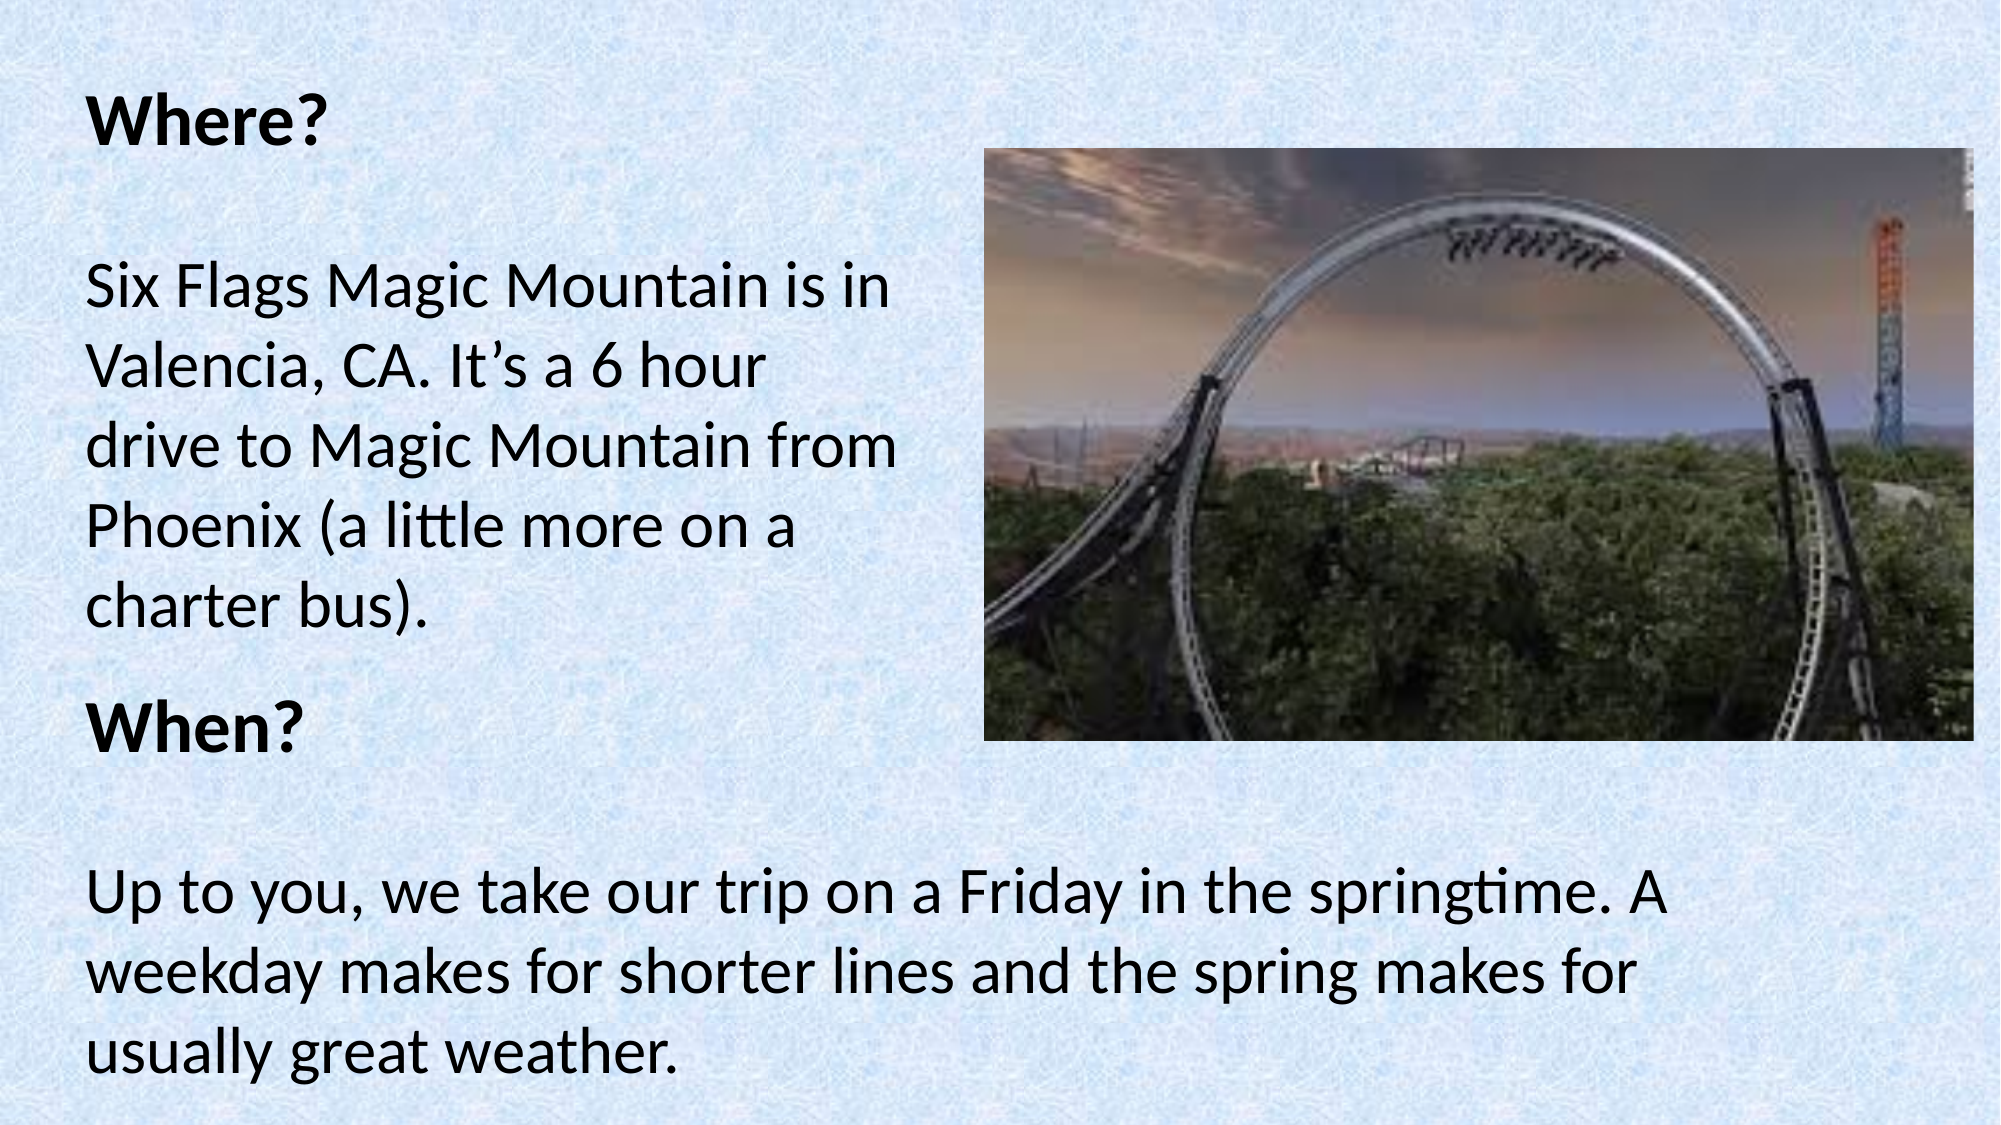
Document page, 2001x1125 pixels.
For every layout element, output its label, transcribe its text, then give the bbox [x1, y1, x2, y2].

picture [0, 0, 2001, 1125]
text_box When? Up to you, we take our trip on a Friday in the springtime. A weekday makes for shorter lines and the spring makes for usually great weather. [70, 590, 1858, 1095]
text_box Where? Six Flags Magic Mountain is in Valencia, CA. It’s a 6 hour drive to Magic Mountain from Phoenix (a little more on a charter bus). [70, 63, 917, 590]
